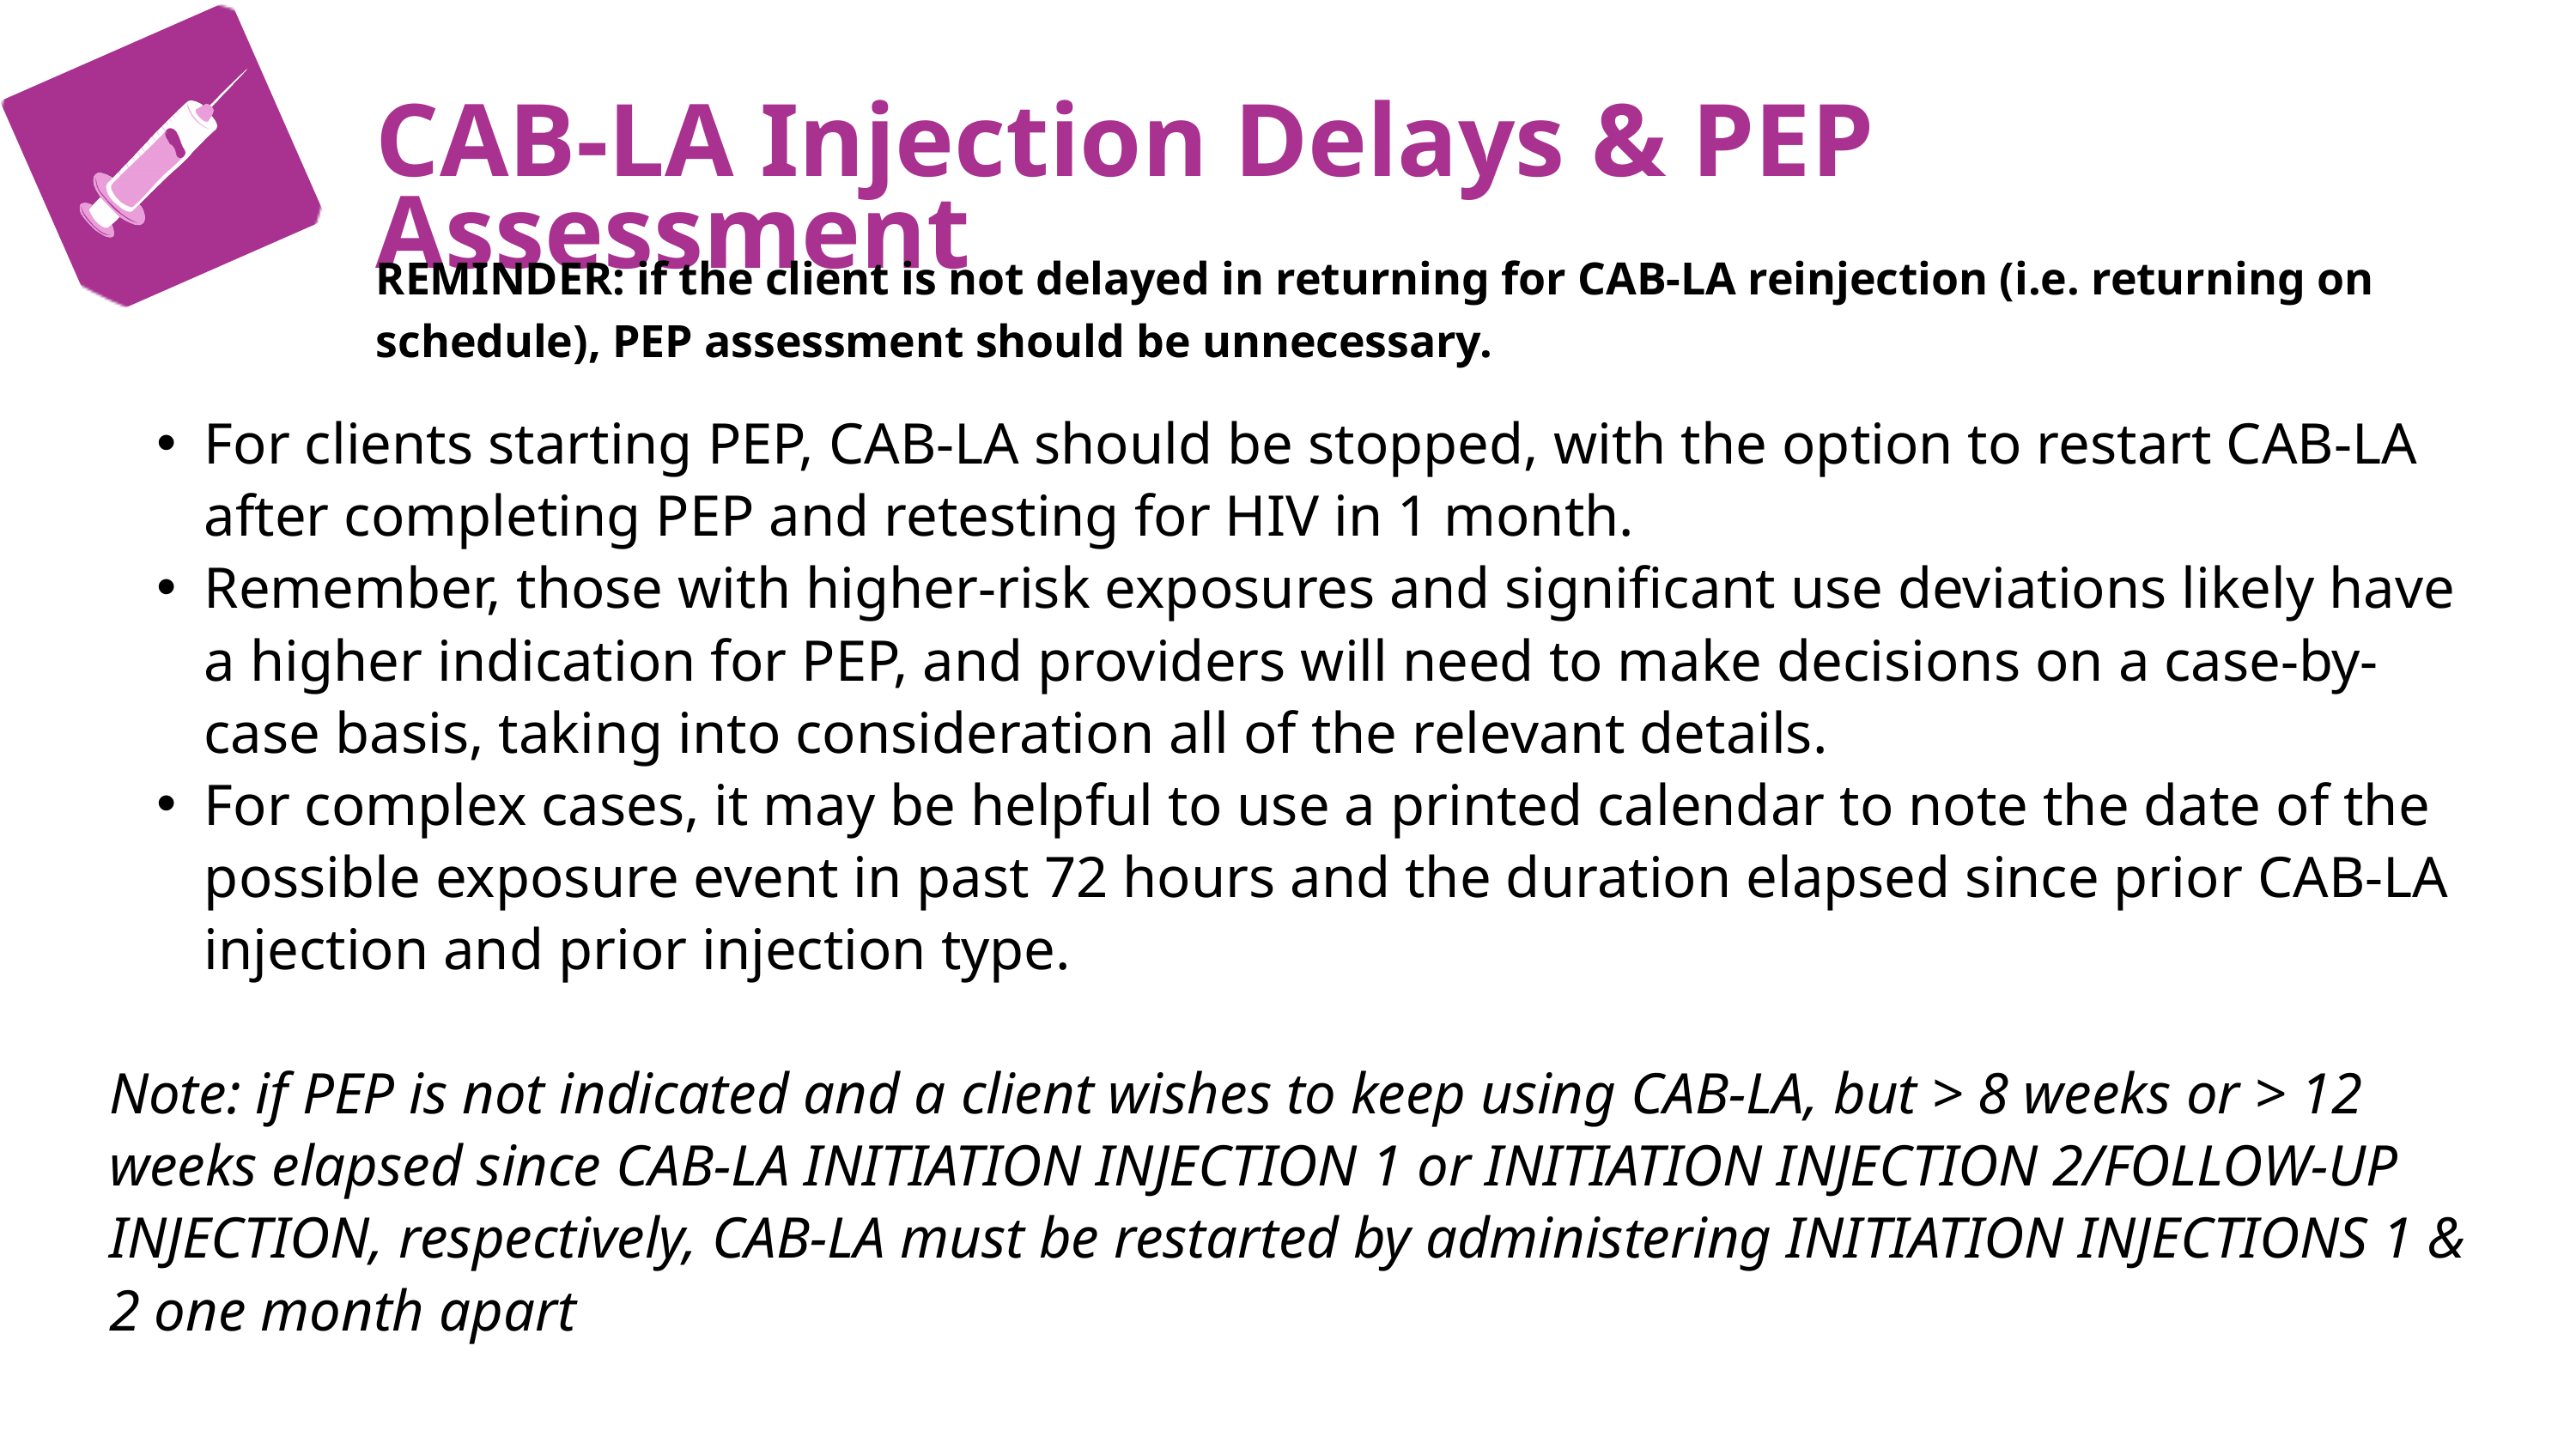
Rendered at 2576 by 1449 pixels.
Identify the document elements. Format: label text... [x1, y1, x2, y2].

text_box For clients starting PEP, CAB-LA should be stopped, with the option to restart CAB-LA after completing PEP and retesting for HIV in 1 month. Remember, those with higher-risk exposures and significant use deviations likely have a higher indication for PEP, and providers will need to make decisions on a case-by-case basis, taking into consideration all of the relevant details. For complex cases, it may be helpful to use a printed calendar to note the date of the possible exposure event in past 72 hours and the duration elapsed since prior CAB-LA injection and prior injection type. Note: if PEP is not indicated and a client wishes to keep using CAB-LA, but > 8 weeks or > 12 weeks elapsed since CAB-LA INITIATION INJECTION 1 or INITIATION INJECTION 2/FOLLOW-UP INJECTION, respectively, CAB-LA must be restarted by administering INITIATION INJECTIONS 1 & 2 one month apart [109, 403, 2472, 1414]
text_box REMINDER: if the client is not delayed in returning for CAB-LA reinjection (i.e. returning on schedule), PEP assessment should be unnecessary. [375, 241, 2432, 367]
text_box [0, 0, 327, 321]
text_box CAB-LA Injection Delays & PEP Assessment [375, 104, 2201, 241]
